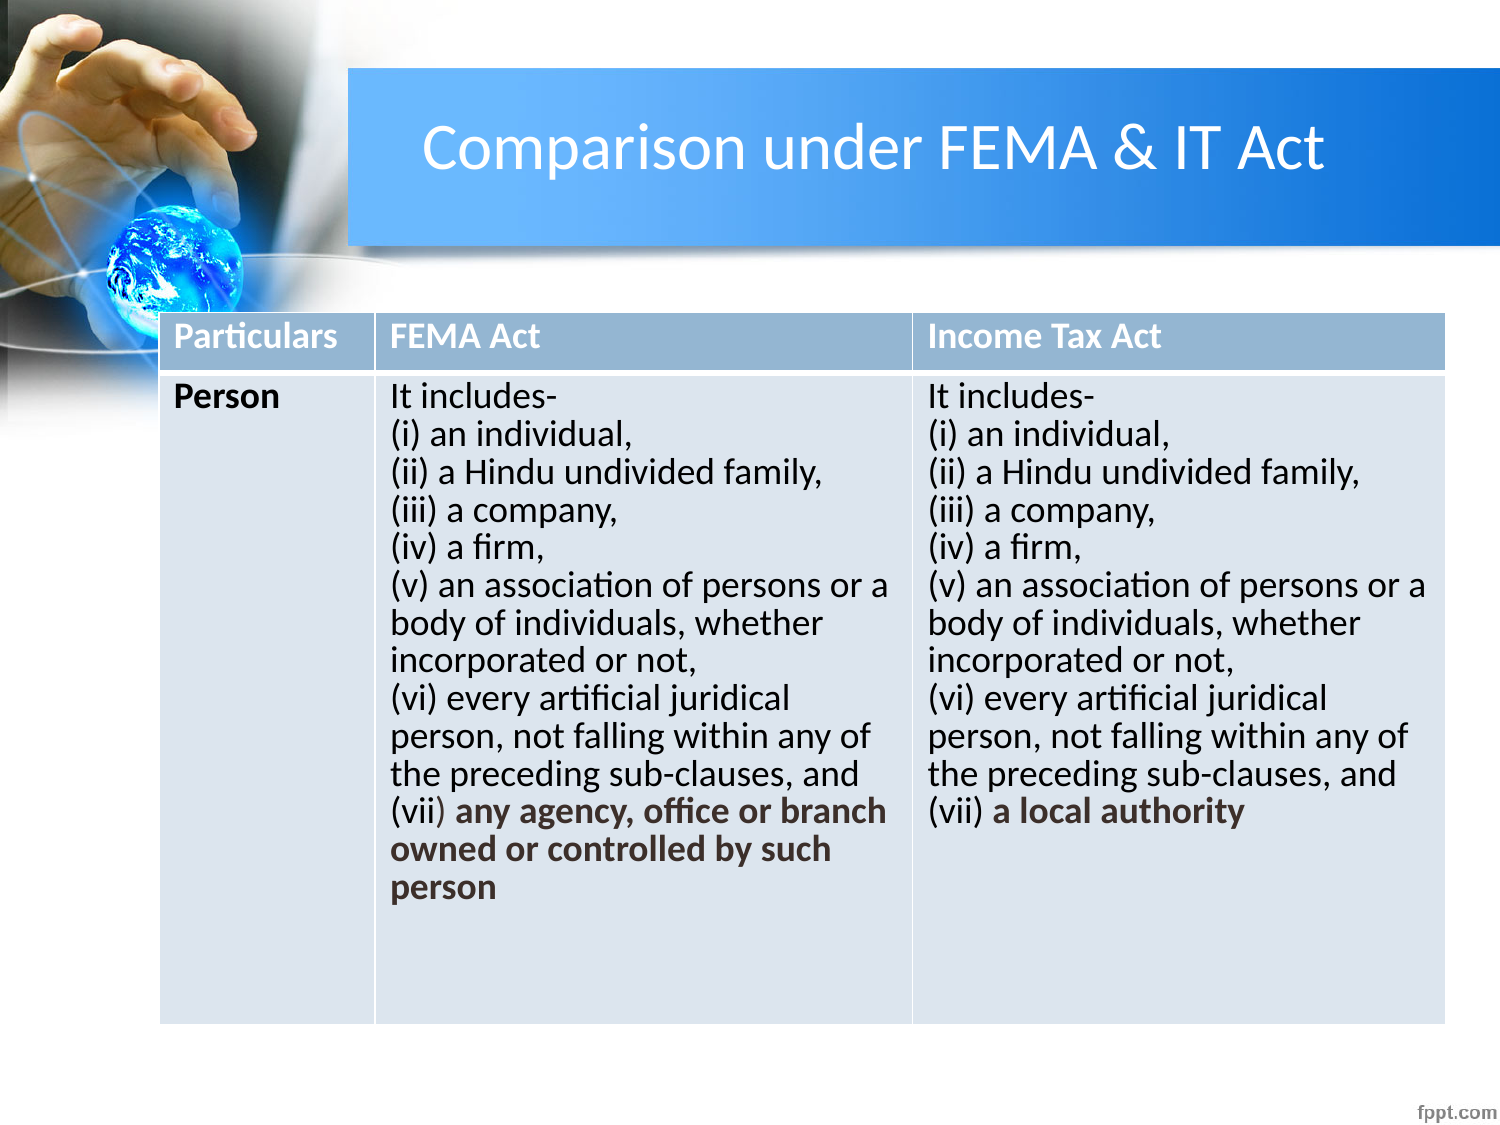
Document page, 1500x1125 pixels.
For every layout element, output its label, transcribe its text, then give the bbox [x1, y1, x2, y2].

table_cell It includes- (i) an individual, (ii) a Hindu undivided family, (iii) a company, (iv) a firm, (v) an association of persons or a body of individuals, whether incorporated or not, (vi) every artificial juridical person, not falling within any of the preceding sub-clauses, and (vii) any agency, office or branch owned or controlled by such person [376, 376, 912, 1024]
table_cell Person [160, 376, 374, 1024]
table_cell It includes- (i) an individual, (ii) a Hindu undivided family, (iii) a company, (iv) a firm, (v) an association of persons or a body of individuals, whether incorporated or not, (vi) every artificial juridical person, not falling within any of the preceding sub-clauses, and (vii) a local authority [913, 376, 1445, 1024]
picture [0, 0, 1500, 1125]
table_header Income Tax Act [913, 313, 1445, 370]
title Comparison under FEMA & IT Act [299, 86, 1450, 199]
table_header FEMA Act [376, 313, 912, 370]
table_header Particulars [160, 313, 374, 370]
